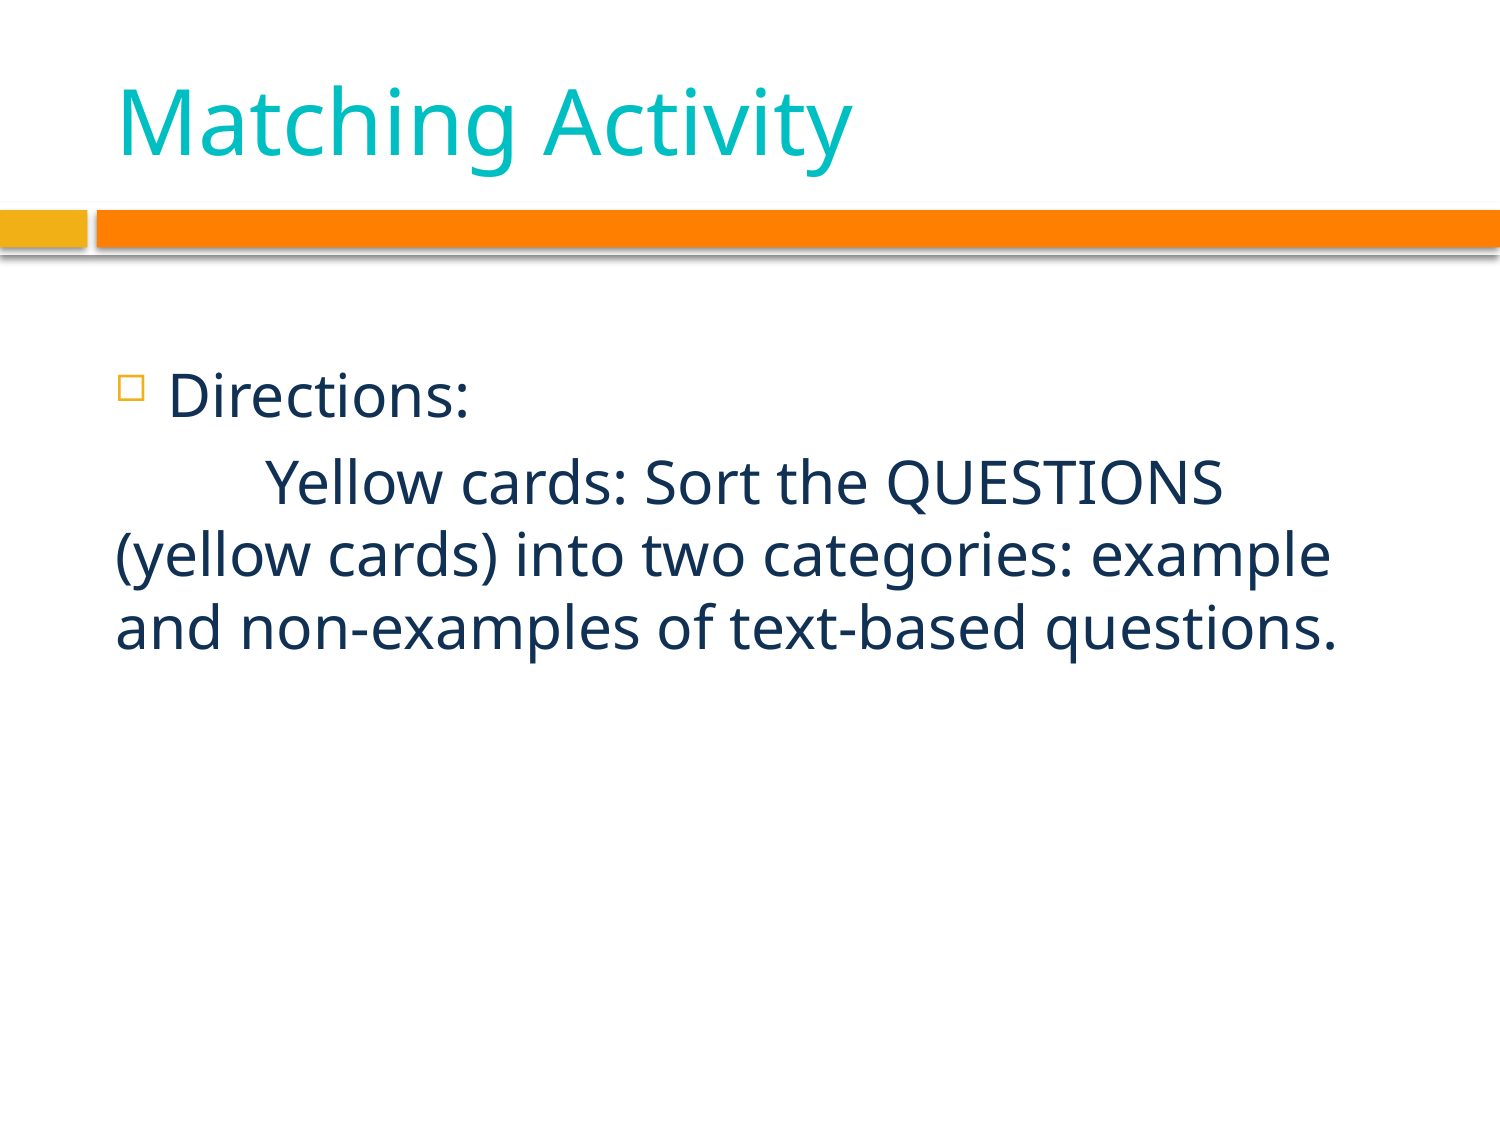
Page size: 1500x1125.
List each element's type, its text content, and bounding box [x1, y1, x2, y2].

list Directions: Yellow cards: Sort the QUESTIONS (yellow cards) into two categories: example and non-examples of text-based questions. [100, 262, 1438, 1000]
title Matching Activity [100, 37, 1438, 200]
